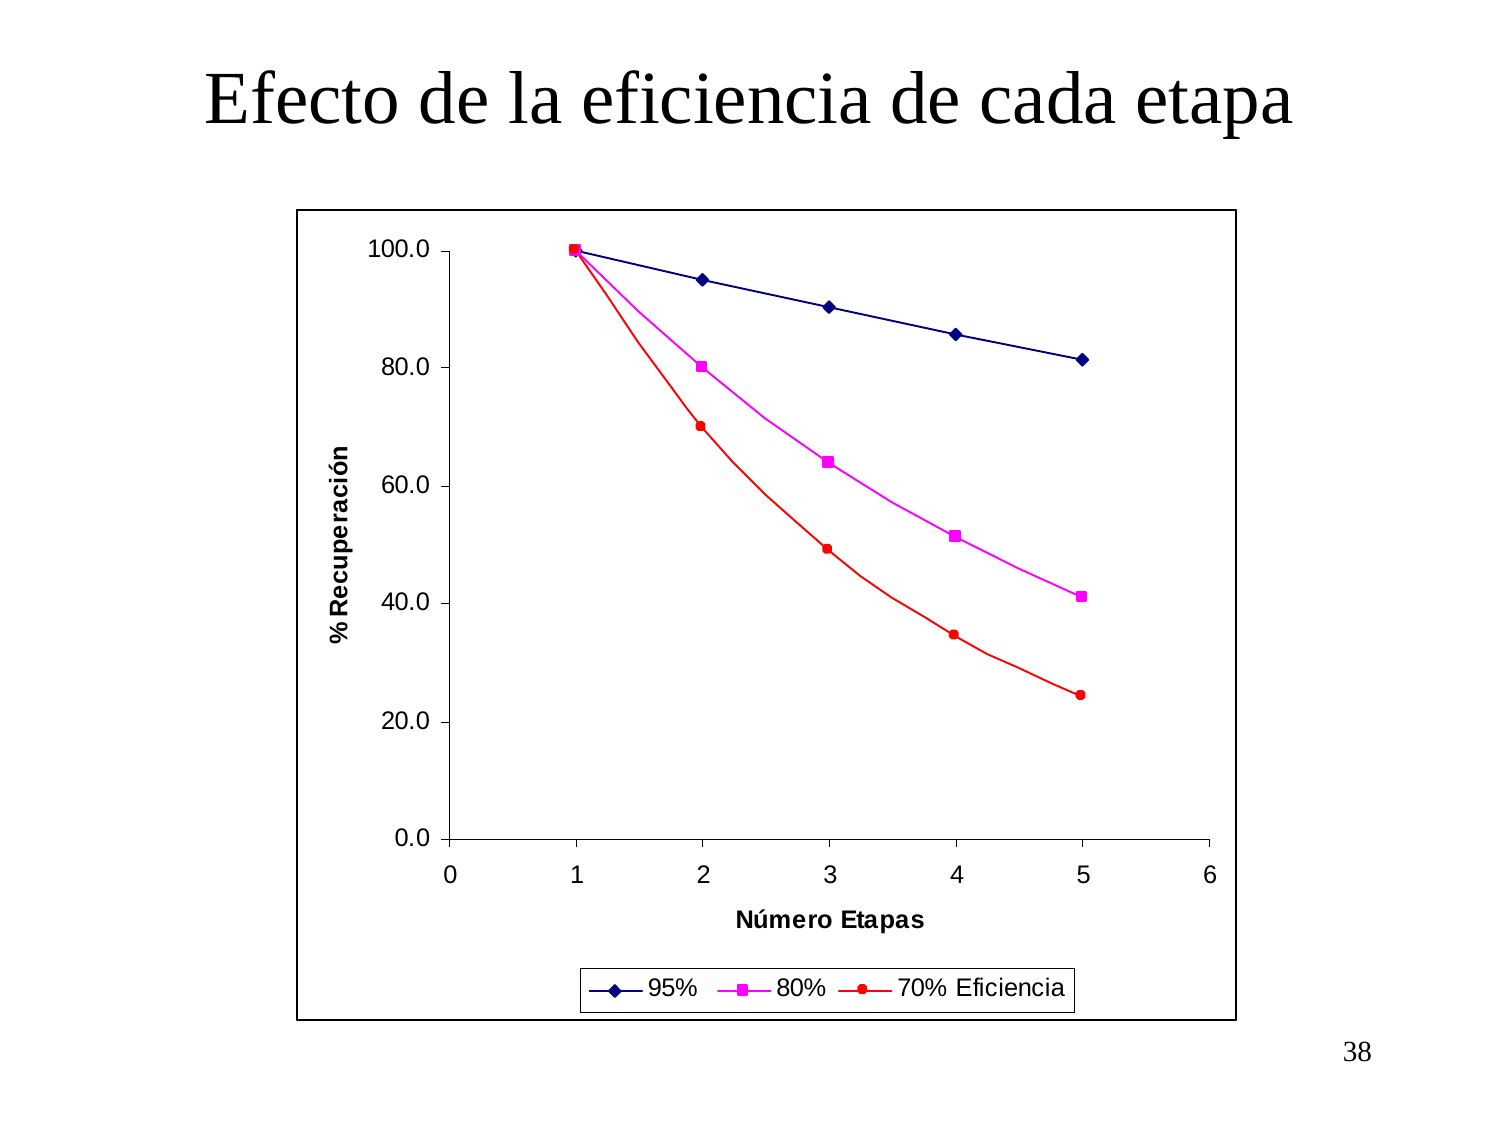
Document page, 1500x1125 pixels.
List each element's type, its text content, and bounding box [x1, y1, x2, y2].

picture [287, 199, 1251, 1033]
title Efecto de la eficiencia de cada etapa [112, 0, 1388, 188]
slide_number 38 [1074, 1024, 1388, 1101]
